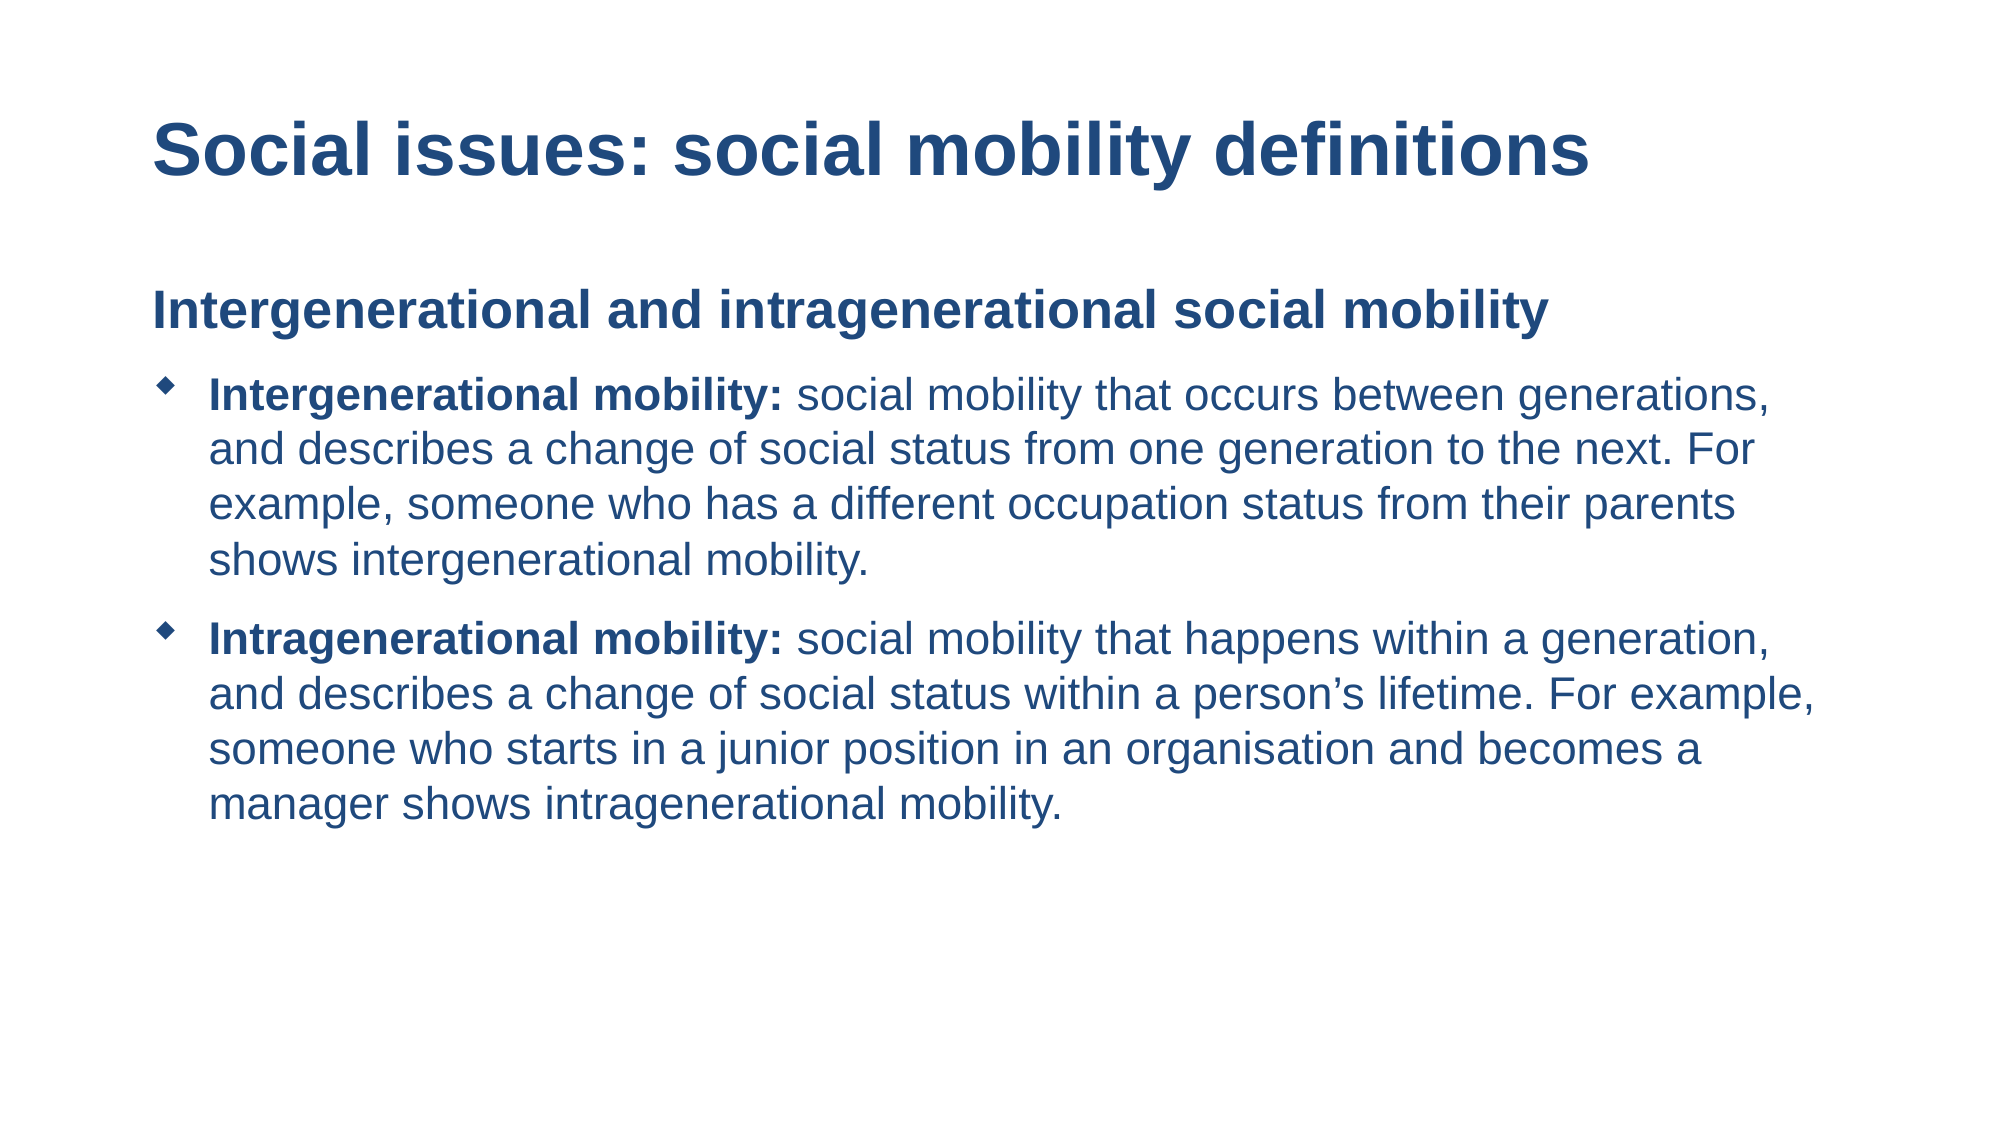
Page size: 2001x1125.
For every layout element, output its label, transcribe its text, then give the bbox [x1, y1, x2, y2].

list Intergenerational and intragenerational social mobility Intergenerational mobility: social mobility that occurs between generations, and describes a change of social status from one generation to the next. For example, someone who has a different occupation status from their parents shows intergenerational mobility. Intragenerational mobility: social mobility that happens within a generation, and describes a change of social status within a person’s lifetime. For example, someone who starts in a junior position in an organisation and becomes a manager shows intragenerational mobility. [137, 315, 1863, 981]
title Social issues: social mobility definitions [137, 97, 1863, 315]
